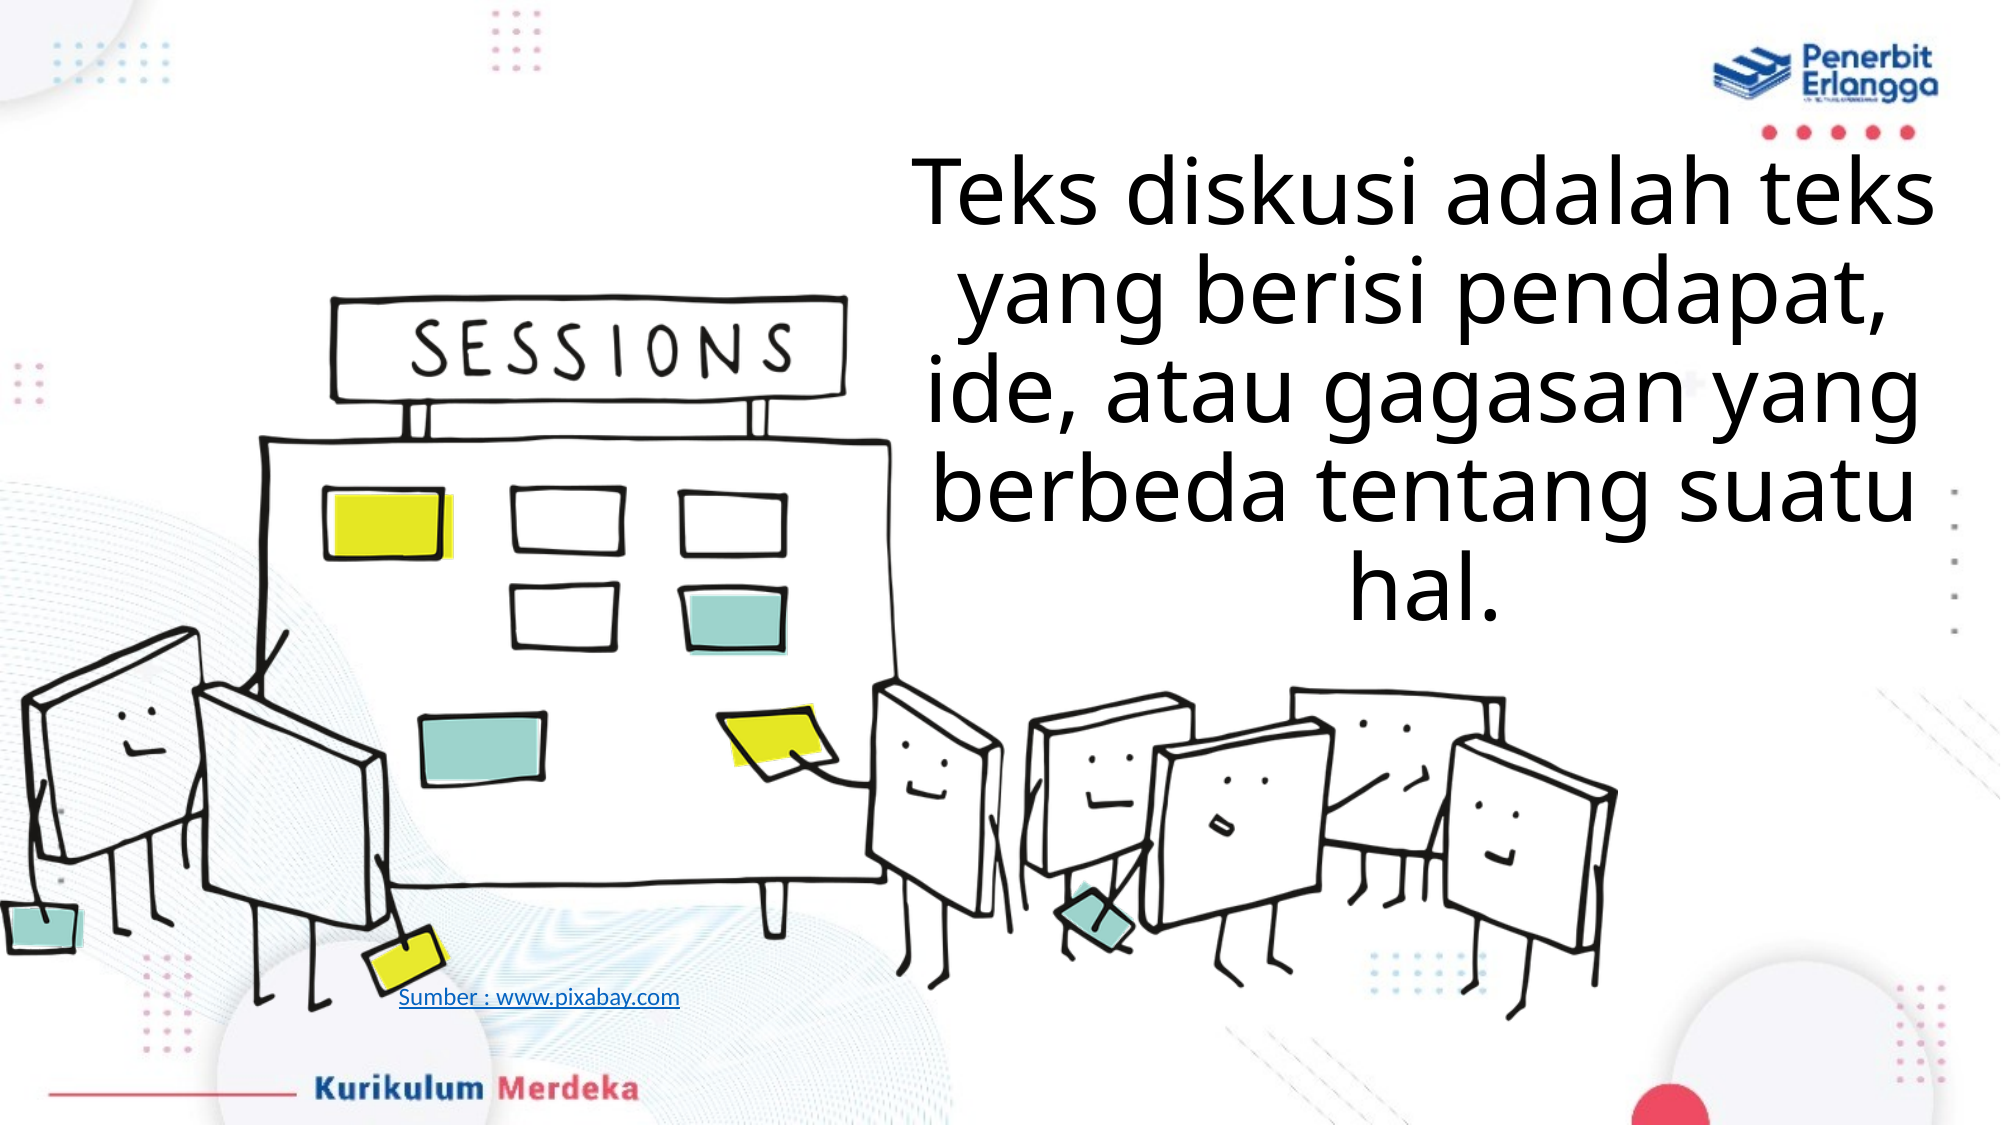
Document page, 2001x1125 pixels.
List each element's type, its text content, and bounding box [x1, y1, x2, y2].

title Teks diskusi adalah teks yang berisi pendapat, ide, atau gagasan yang berbeda tentang suatu hal. [895, 128, 1955, 659]
picture [0, 0, 2001, 1125]
